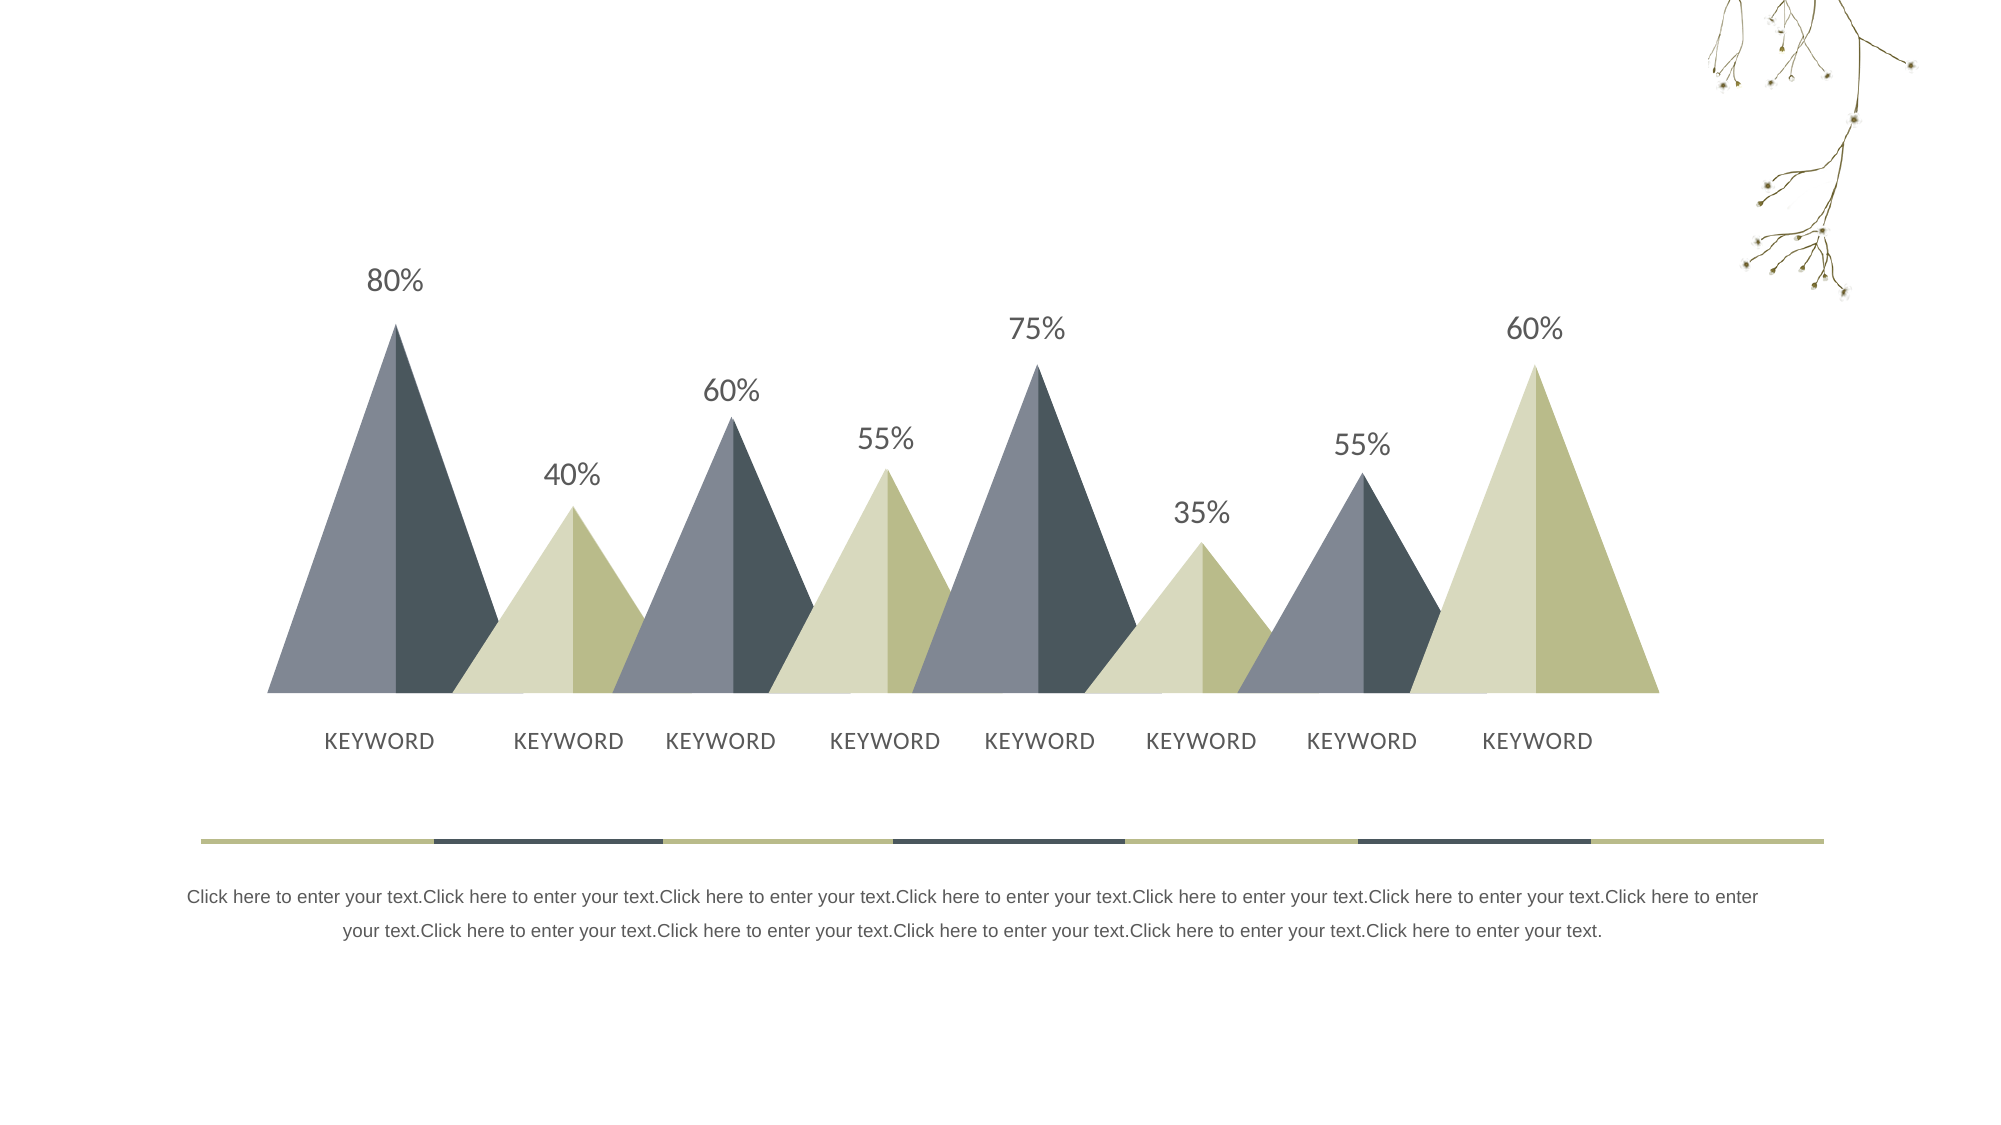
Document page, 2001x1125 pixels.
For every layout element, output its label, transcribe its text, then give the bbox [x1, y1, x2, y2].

text_box [1202, 543, 1271, 694]
text_box [452, 505, 586, 694]
text_box KEYWORD [792, 721, 946, 759]
text_box [267, 323, 397, 694]
picture [1641, 0, 1952, 319]
text_box [912, 364, 1039, 694]
text_box 60% [1491, 302, 1579, 351]
text_box KEYWORD [1444, 721, 1631, 759]
text_box [612, 416, 733, 694]
text_box 40% [528, 447, 616, 496]
text_box KEYWORD [1108, 721, 1268, 759]
text_box 55% [1318, 418, 1406, 467]
text_box [768, 468, 887, 694]
text_box [1363, 474, 1440, 694]
text_box 35% [1158, 486, 1246, 534]
text_box 55% [842, 412, 930, 460]
text_box Click here to enter your text.Click here to enter your text.Click here to enter your text.Click here to enter your text.Click here to enter your text.Click here to enter your text.Click here to enter your text.Click here to enter your text.Click here to enter your text.Click here to enter your text.Click here to enter your text.Click here to enter your text. [164, 866, 1780, 949]
text_box [1084, 542, 1203, 694]
text_box [733, 418, 814, 694]
text_box [573, 507, 644, 694]
text_box [1038, 367, 1137, 694]
text_box KEYWORD [286, 721, 473, 759]
text_box 75% [993, 302, 1081, 351]
text_box [1536, 367, 1660, 694]
text_box [1409, 364, 1536, 694]
text_box [1237, 472, 1364, 694]
text_box KEYWORD [946, 721, 1108, 759]
text_box [395, 326, 499, 694]
text_box KEYWORD [475, 721, 627, 759]
text_box [887, 469, 950, 694]
text_box 60% [687, 364, 776, 412]
text_box 80% [351, 254, 439, 303]
text_box KEYWORD [627, 721, 792, 759]
text_box KEYWORD [1268, 721, 1444, 759]
